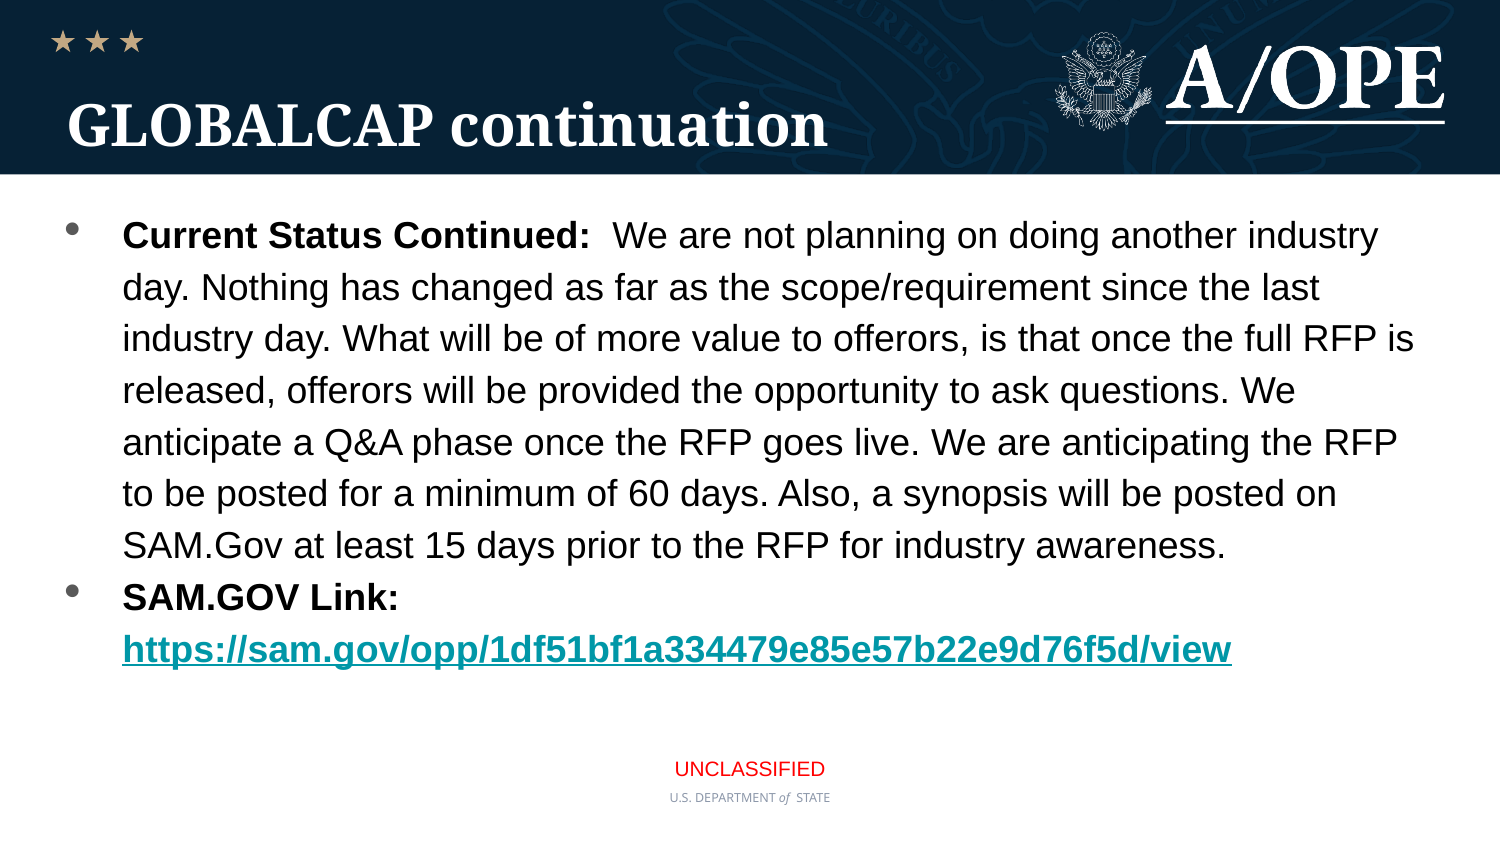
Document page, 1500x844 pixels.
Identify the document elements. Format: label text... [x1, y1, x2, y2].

title GLOBALCAP continuation [51, 72, 1449, 167]
text_box UNCLASSIFIED [659, 747, 841, 788]
picture [587, 0, 1500, 174]
list Current Status Continued: We are not planning on doing another industry day. Nothing has changed as far as the scope/requirement since the last industry day. What will be of more value to offerors, is that once the full RFP is released, offerors will be provided the opportunity to ask questions. We anticipate a Q&A phase once the RFP goes live. We are anticipating the RFP to be posted for a minimum of 60 days. Also, a synopsis will be posted on SAM.Gov at least 15 days prior to the RFP for industry awareness. SAM.GOV Link: https://sam.gov/opp/1df51bf1a334479e85e57b22e9d76f5d/view [51, 189, 1449, 750]
